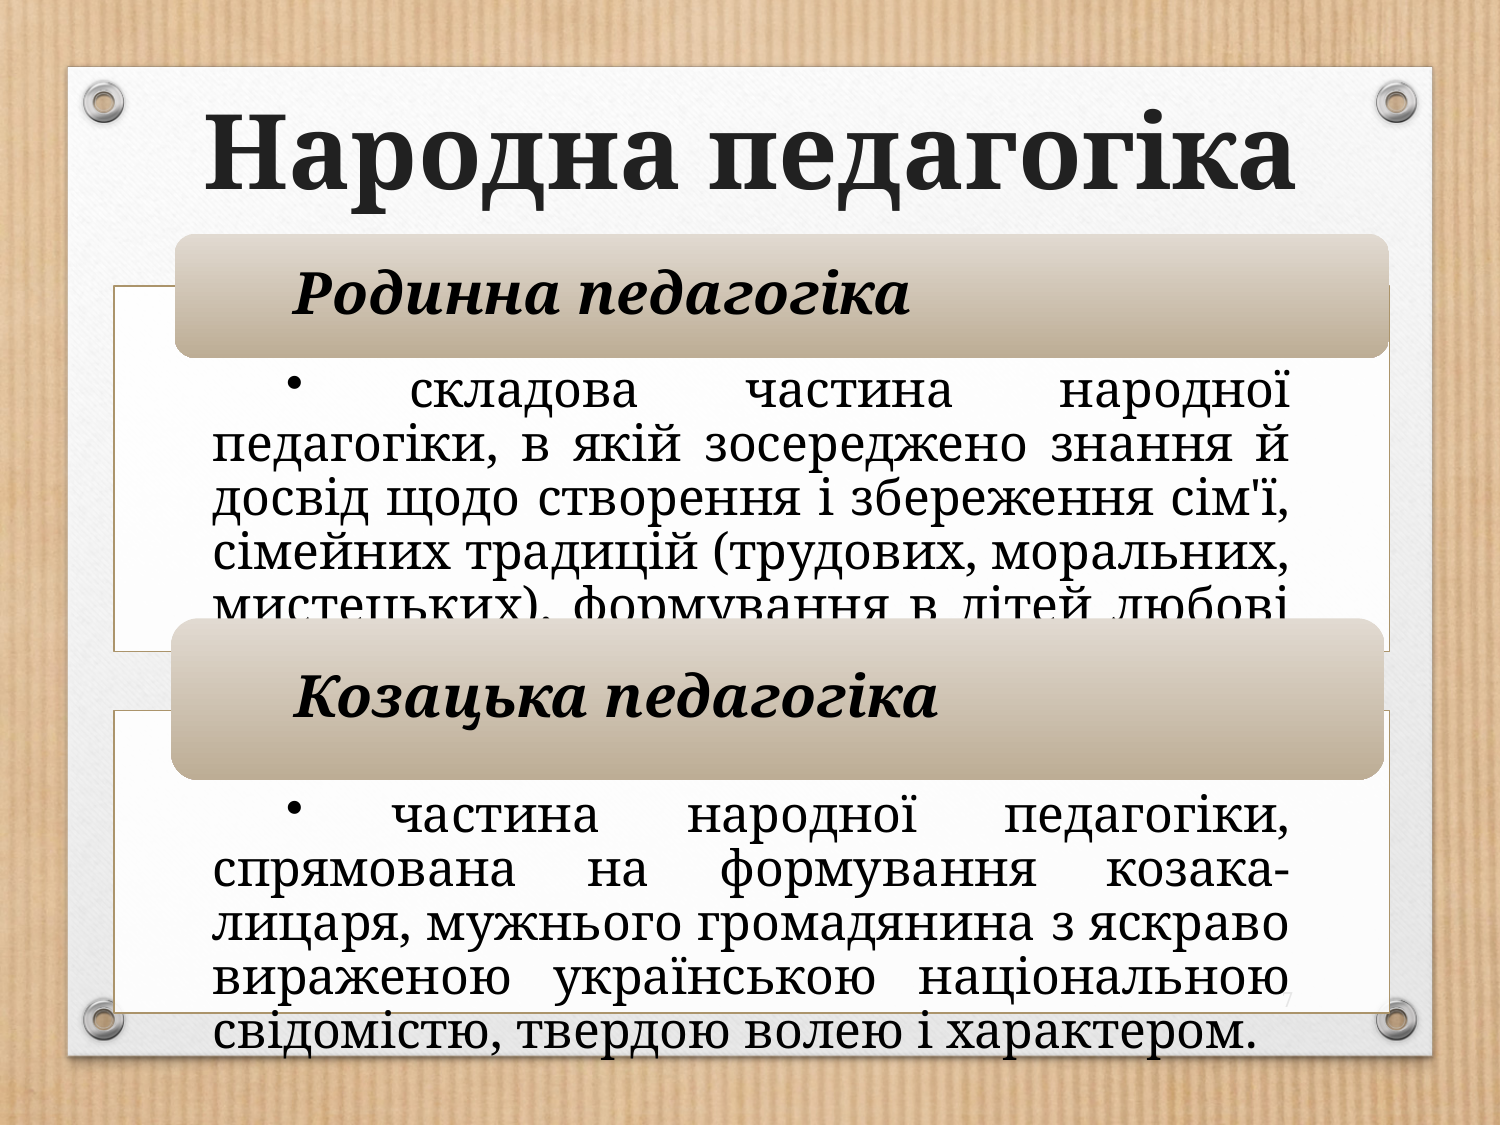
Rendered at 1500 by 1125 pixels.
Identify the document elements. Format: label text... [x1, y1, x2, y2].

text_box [113, 231, 1390, 1047]
text_box Народна педагогіка [76, 78, 1427, 266]
picture [0, 0, 1500, 1125]
